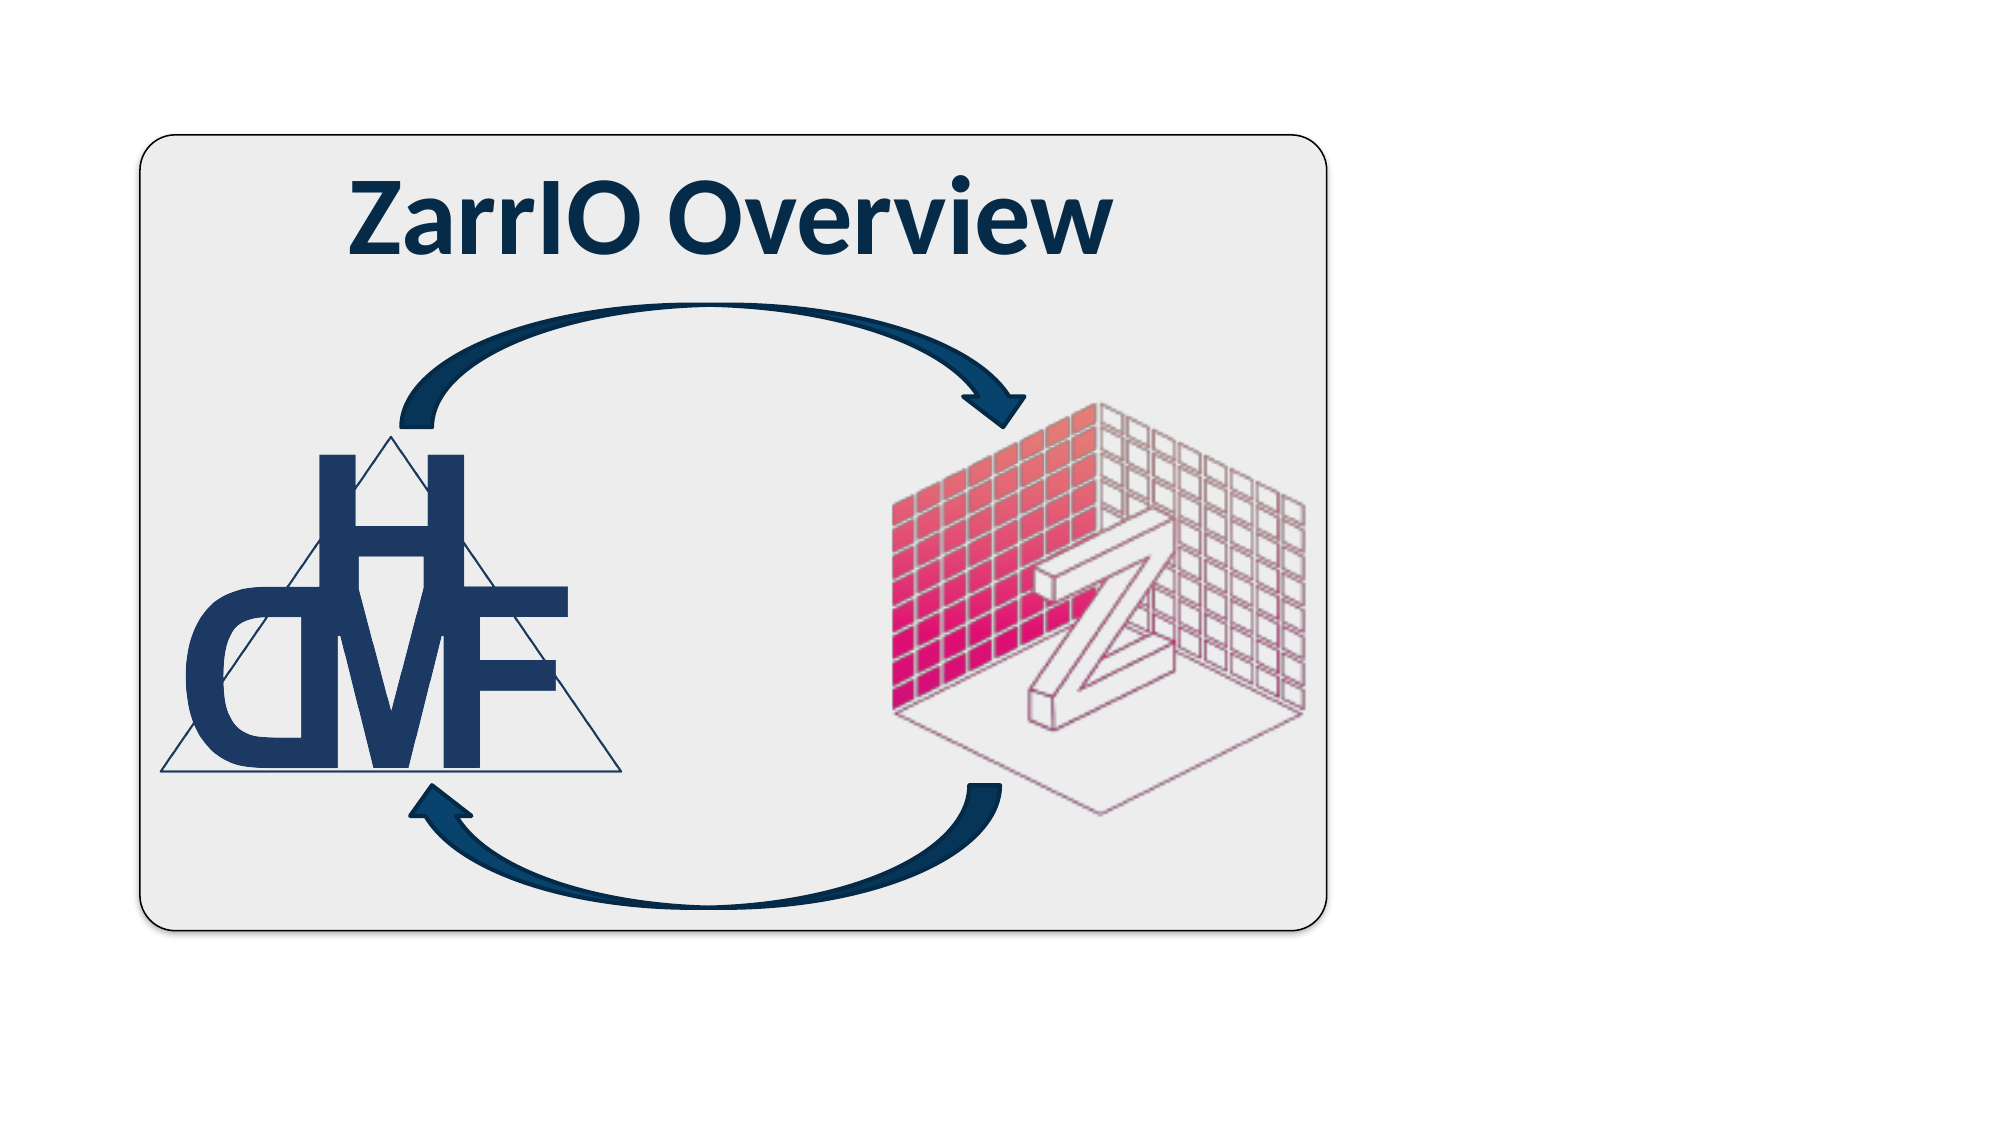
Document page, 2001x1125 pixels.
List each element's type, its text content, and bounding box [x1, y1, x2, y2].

picture [157, 431, 631, 777]
text_box [139, 157, 1328, 932]
text_box [399, 302, 1003, 430]
text_box [408, 785, 982, 910]
picture [871, 385, 1324, 824]
text_box ZarrIO Overview [138, 135, 1325, 285]
